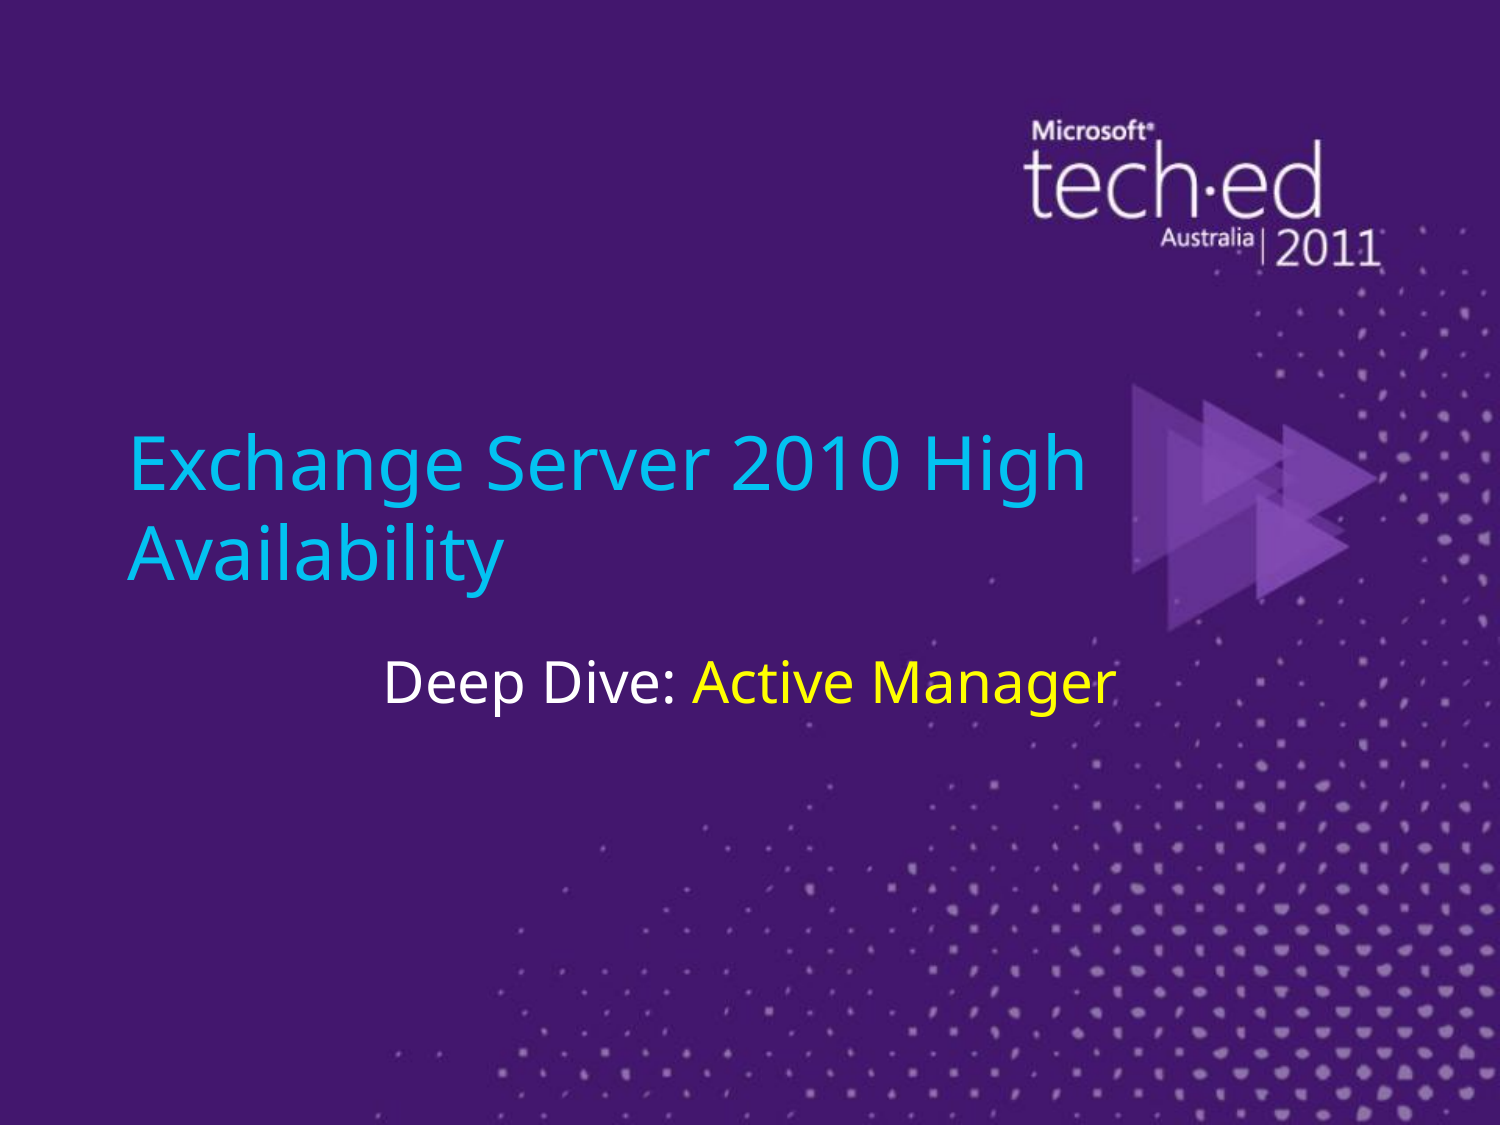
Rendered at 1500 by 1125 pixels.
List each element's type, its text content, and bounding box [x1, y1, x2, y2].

picture [0, 0, 1500, 1125]
subtitle Deep Dive: Active Manager [225, 637, 1275, 925]
title Exchange Server 2010 High Availability [112, 385, 1388, 627]
